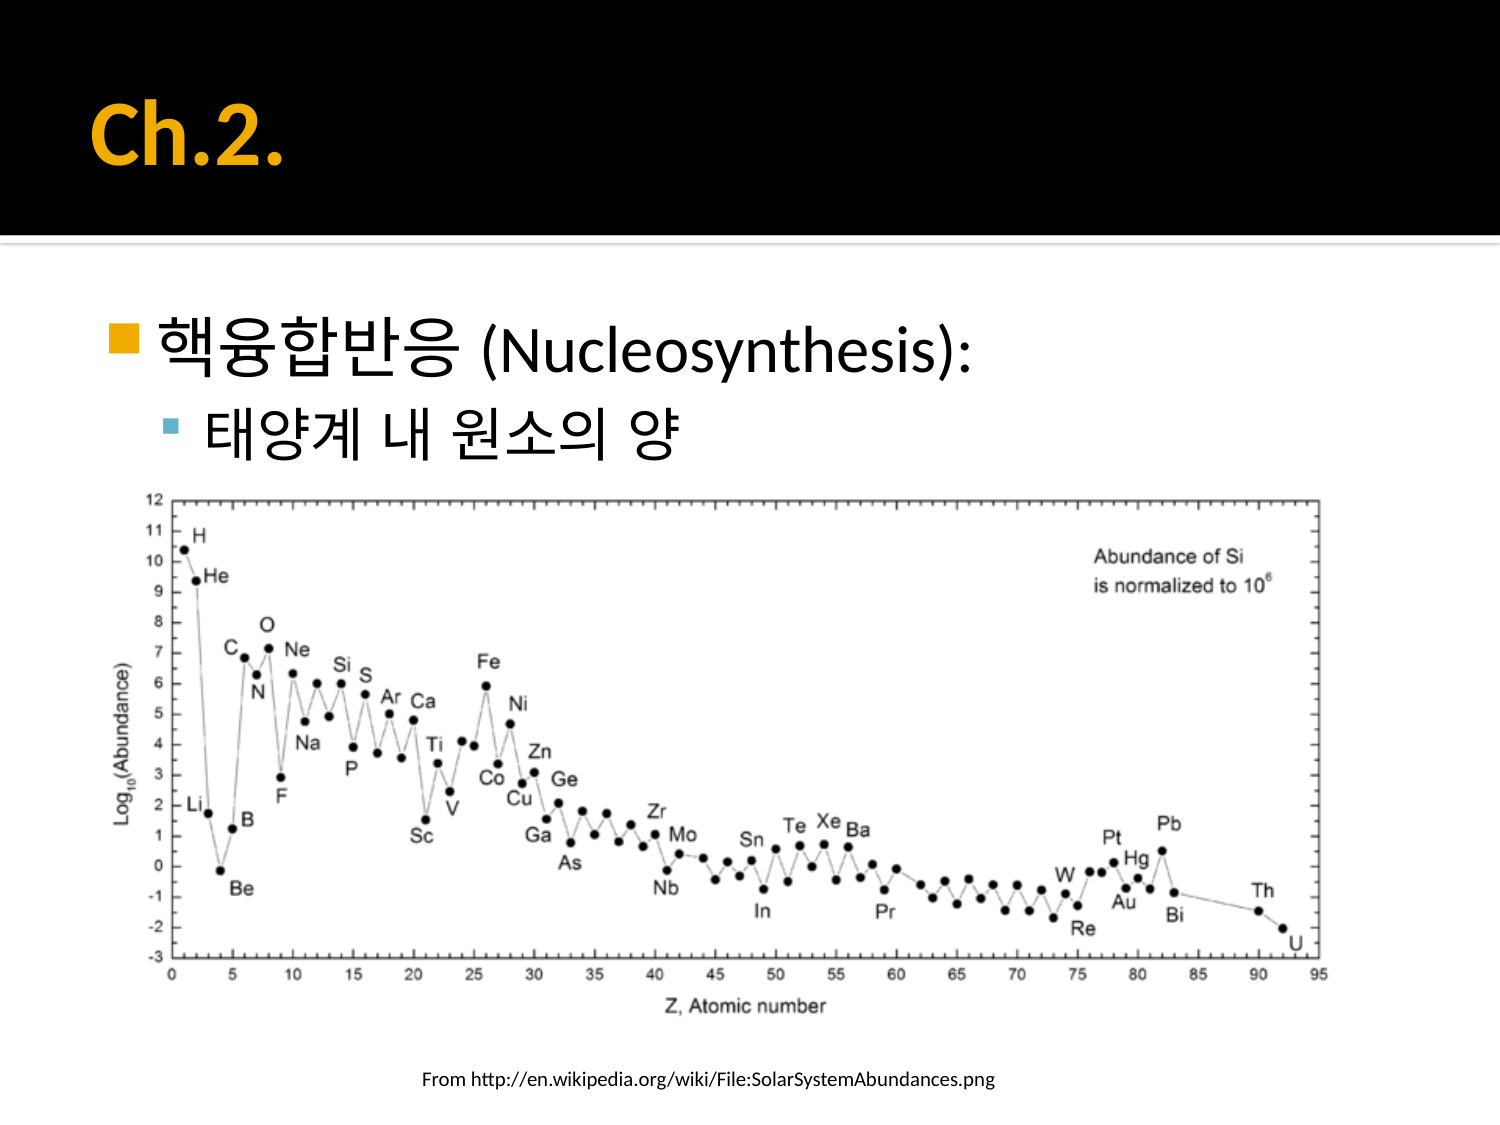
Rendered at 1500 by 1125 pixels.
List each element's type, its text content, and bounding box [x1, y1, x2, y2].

title Ch.2. [75, 25, 1425, 231]
list 핵융합반응(Nucleosynthesis): 태양계 내 원소의 양 [75, 291, 1425, 1050]
picture [100, 467, 1351, 1026]
text_box From http://en.wikipedia.org/wiki/File:SolarSystemAbundances.png [407, 1058, 1158, 1099]
